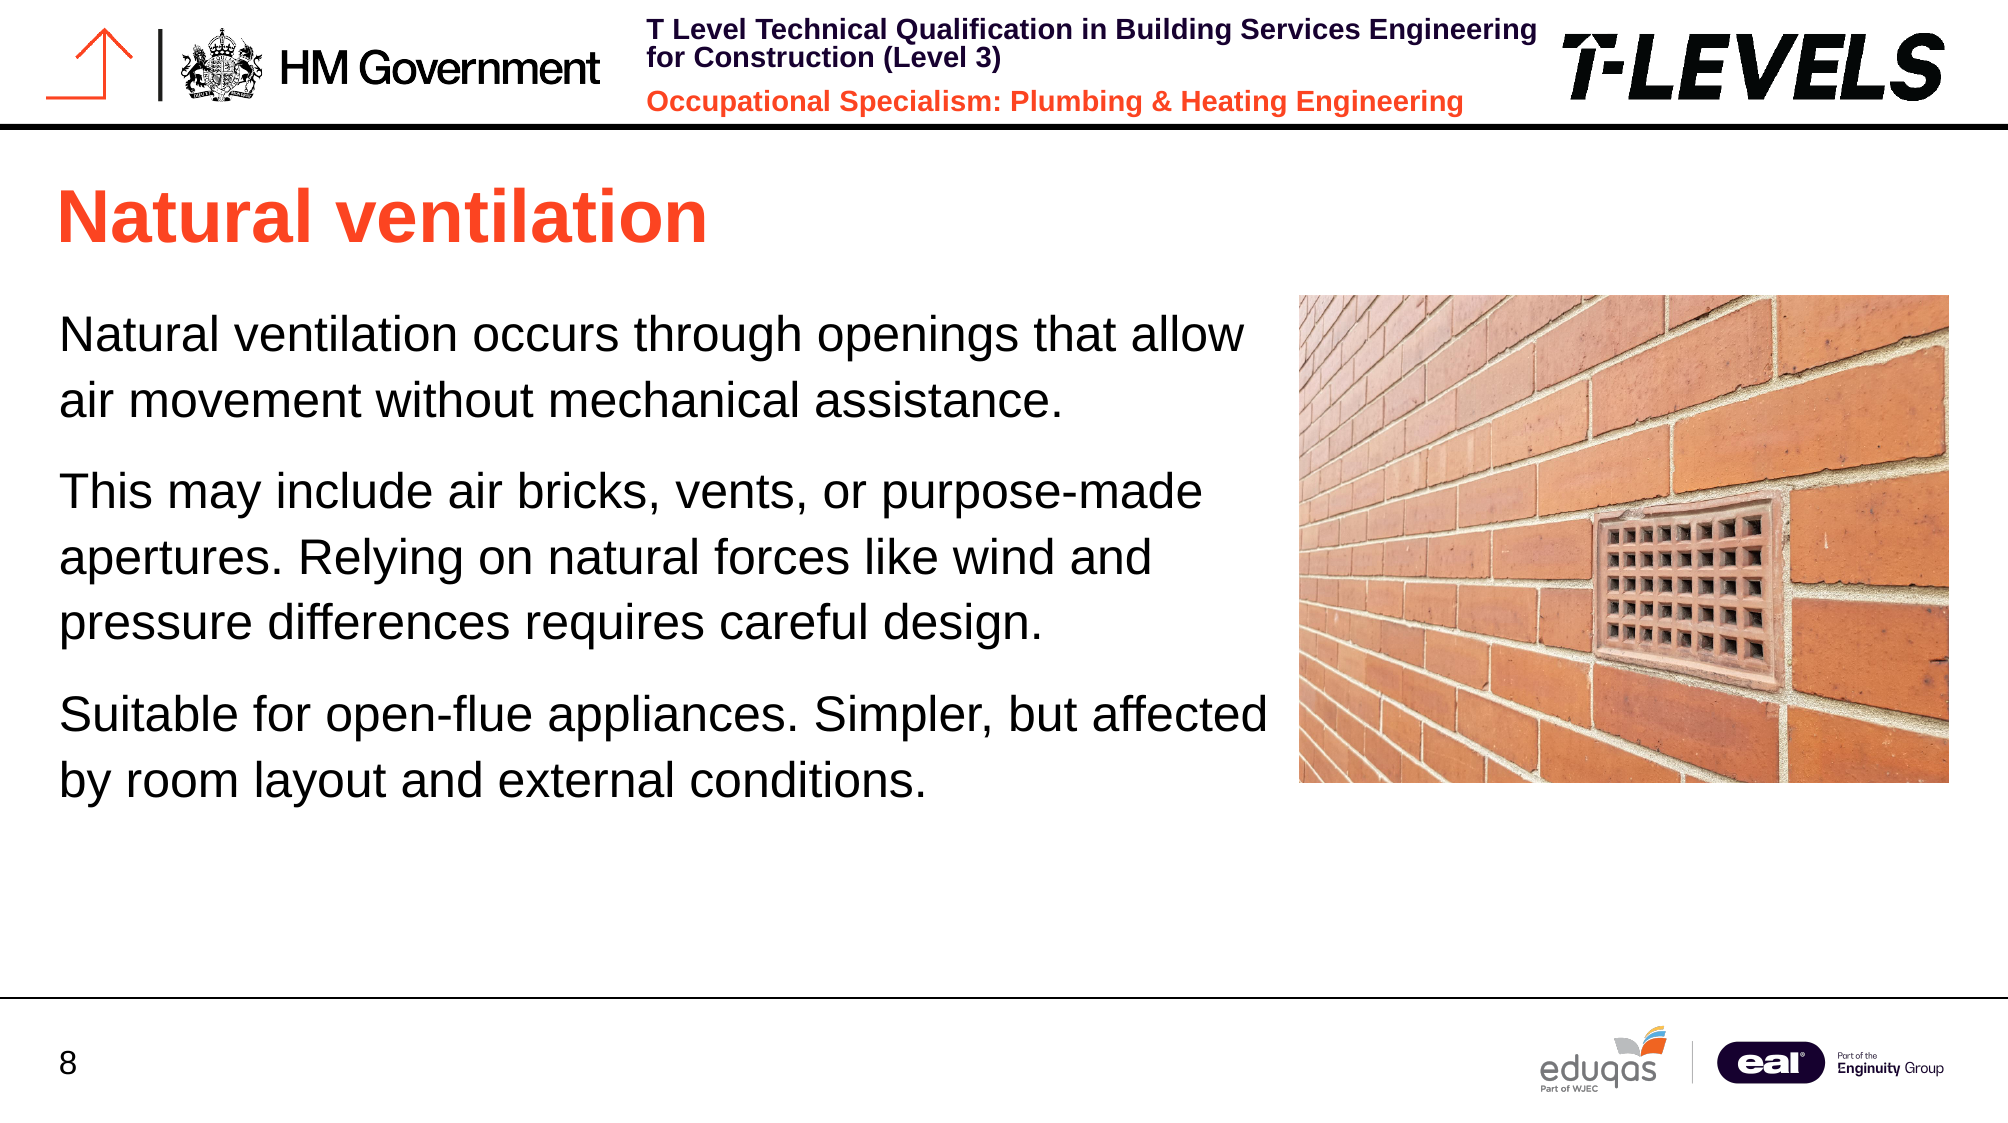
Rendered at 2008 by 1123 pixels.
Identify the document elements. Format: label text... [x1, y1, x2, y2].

picture [1543, 25, 1964, 108]
title Natural ventilation [41, 111, 1949, 314]
picture [1298, 294, 1949, 783]
picture [1535, 1021, 1949, 1097]
picture [41, 27, 139, 100]
list Natural ventilation occurs through openings that allow air movement without mechanical assistance. This may include air bricks, vents, or purpose-made apertures. Relying on natural forces like wind and pressure differences requires careful design. Suitable for open-flue appliances. Simpler, but affected by room layout and external conditions. [59, 295, 1300, 975]
picture [158, 28, 600, 102]
